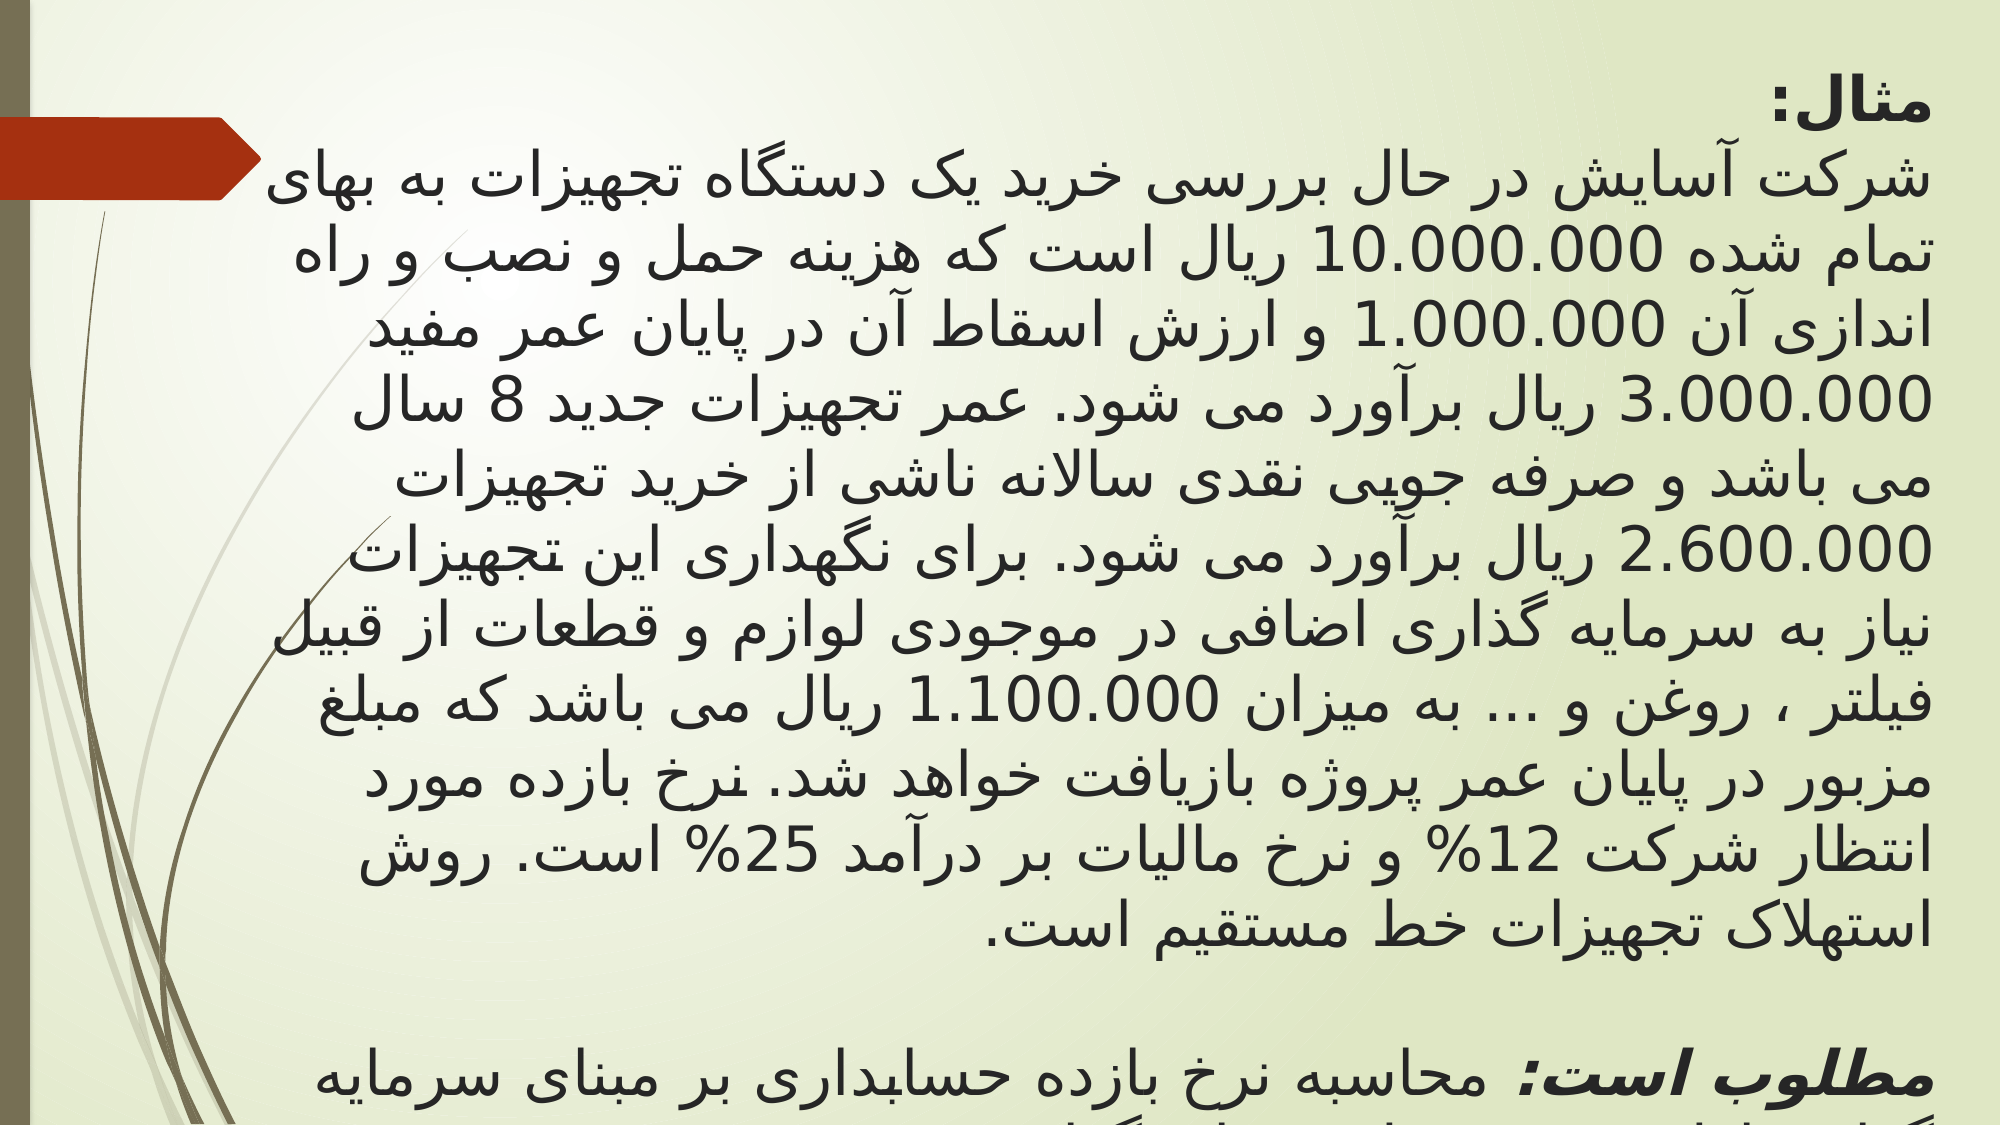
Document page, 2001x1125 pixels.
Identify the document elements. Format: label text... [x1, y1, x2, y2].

title مثال: شرکت آسایش در حال بررسی خرید یک دستگاه تجهیزات به بهای تمام شده 10.000.000 ریال است که هزینه حمل و نصب و راه اندازی آن 1.000.000 و ارزش اسقاط آن در پایان عمر مفید 3.000.000 ریال برآورد می شود. عمر تجهیزات جدید 8 سال می باشد و صرفه جویی نقدی سالانه ناشی از خرید تجهیزات 2.600.000 ریال برآورد می شود. برای نگهداری این تجهیزات نیاز به سرمایه گذاری اضافی در موجودی لوازم و قطعات از قبیل فیلتر ، روغن و ... به میزان 1.100.000 ریال می باشد که مبلغ مزبور در پایان عمر پروژه بازیافت خواهد شد. نرخ بازده مورد انتظار شرکت 12% و نرخ مالیات بر درآمد 25% است. روش استهلاک تجهیزات خط مستقیم است. مطلوب است: محاسبه نرخ بازده حسابداری بر مبنای سرمایه گذاری اولیه و متوسط سرمایه گذاری [240, 51, 1951, 1065]
